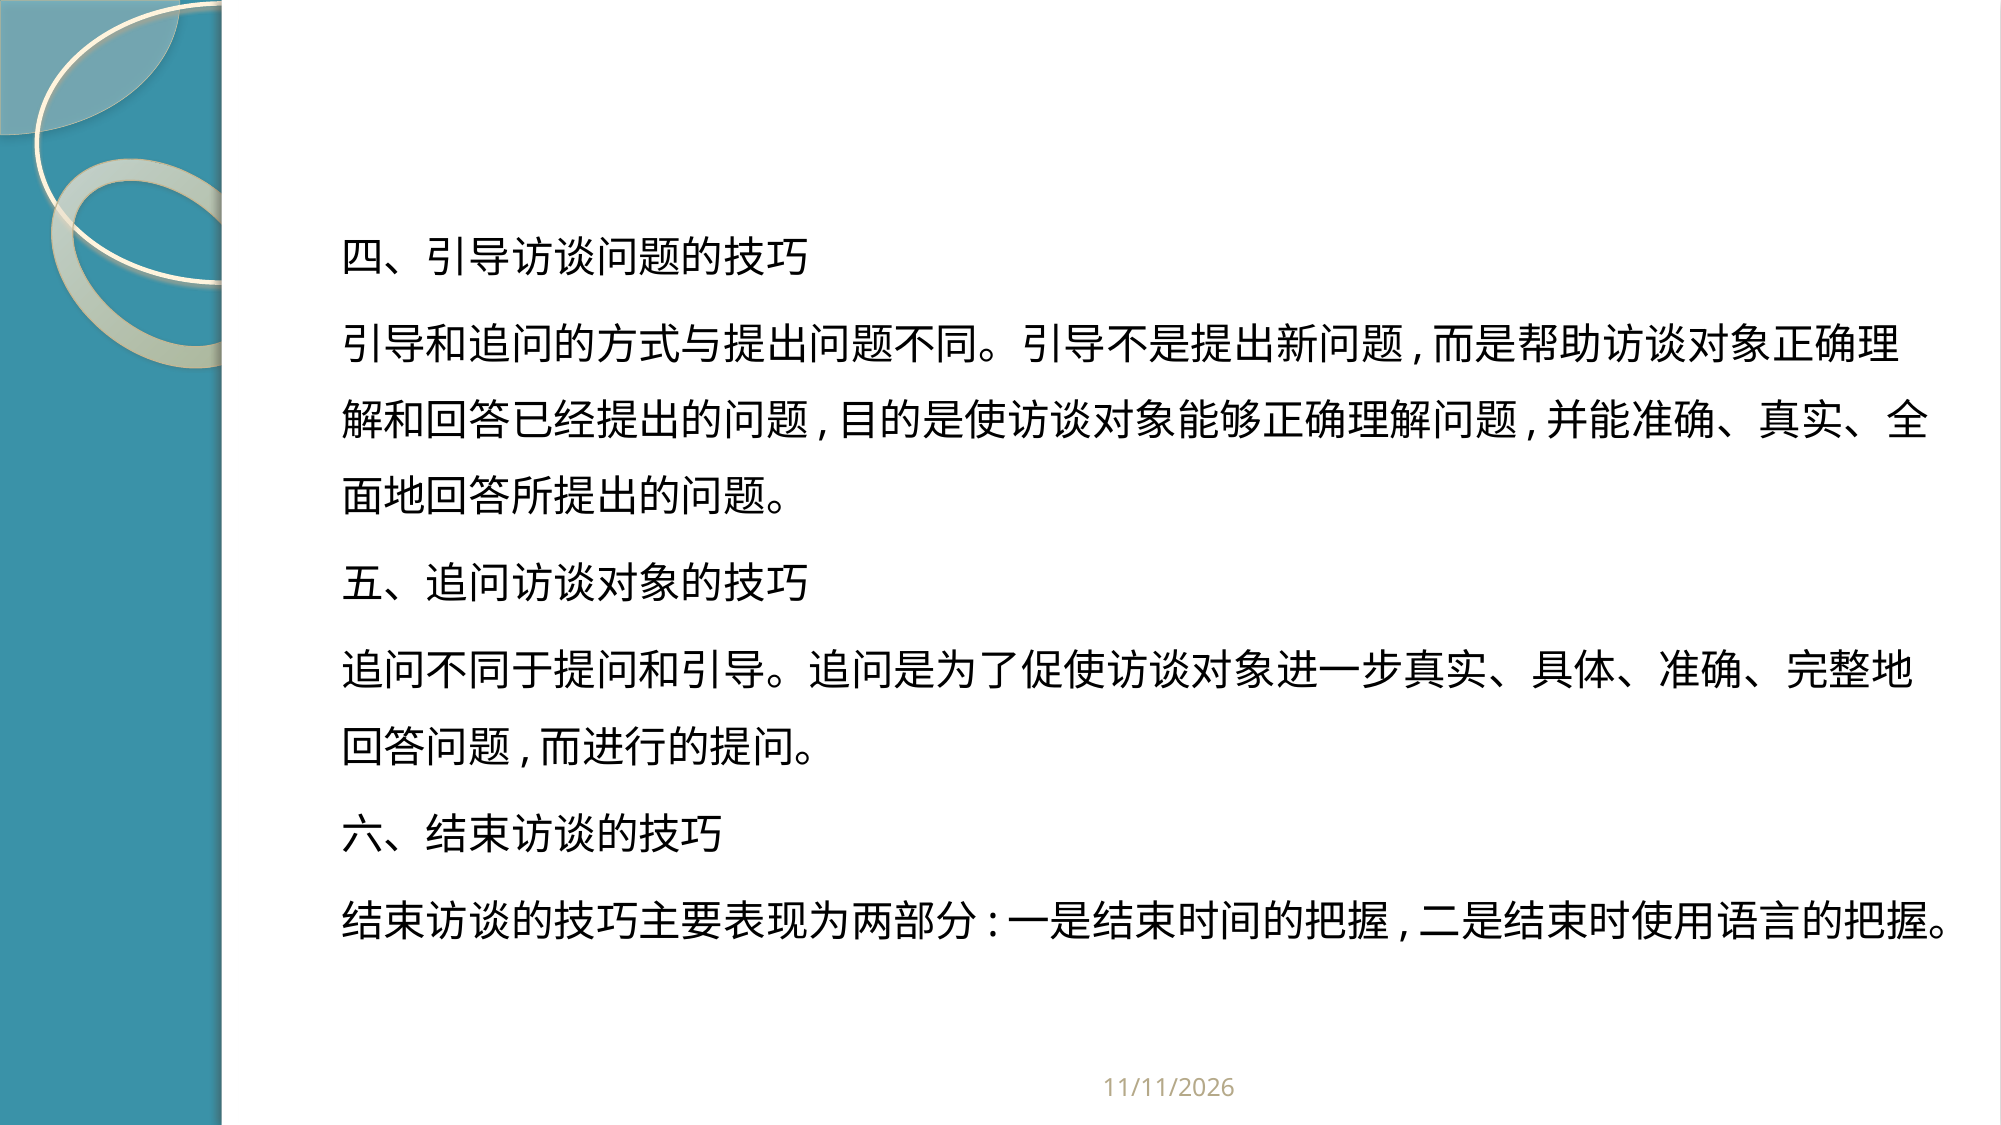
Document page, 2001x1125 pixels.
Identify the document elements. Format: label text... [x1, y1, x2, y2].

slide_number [783, 1034, 1250, 1113]
list 四、引导访谈问题的技巧 引导和追问的方式与提出问题不同。引导不是提出新问题,而是帮助访谈对象正确理解和回答已经提出的问题,目的是使访谈对象能够正确理解问题,并能准确、真实、全面地回答所提出的问题。 五、追问访谈对象的技巧 追问不同于提问和引导。追问是为了促使访谈对象进一步真实、具体、准确、完整地回答问题,而进行的提问。 六、结束访谈的技巧 结束访谈的技巧主要表现为两部分:一是结束时间的把握,二是结束时使用语言的把握。 [313, 196, 1954, 1025]
